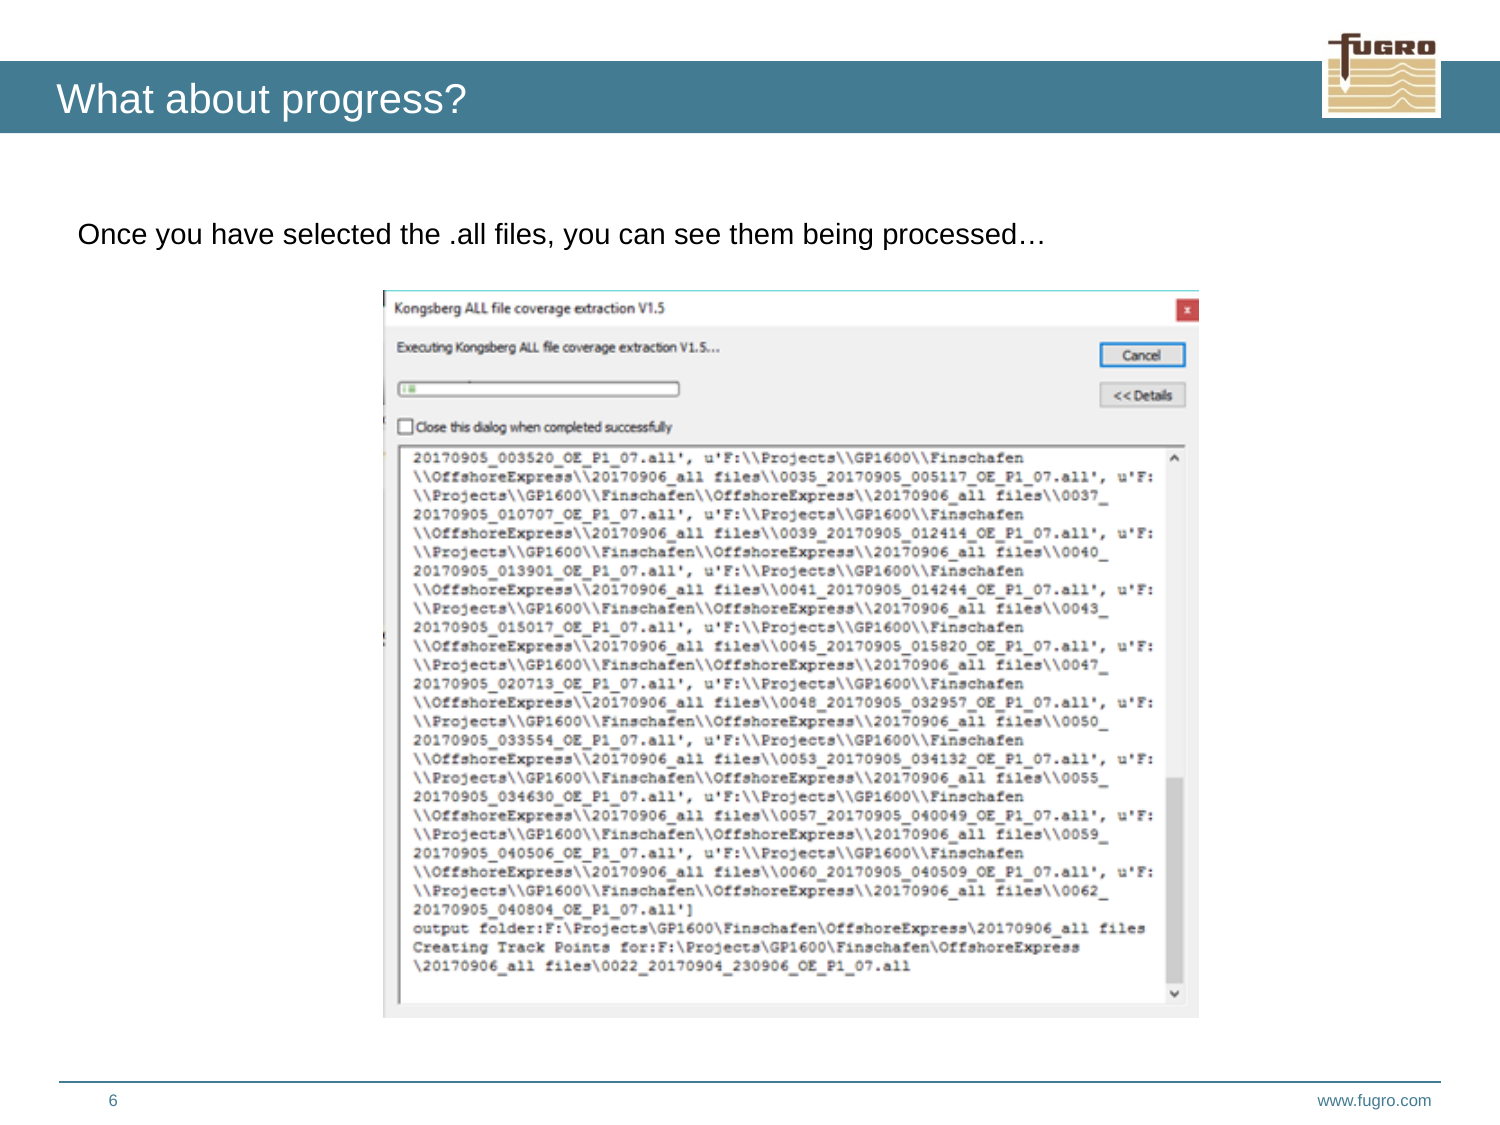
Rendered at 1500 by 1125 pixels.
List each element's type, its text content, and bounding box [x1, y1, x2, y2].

list Once you have selected the .all files, you can see them being processed… [62, 208, 1436, 1047]
picture [383, 290, 1200, 1019]
picture [1322, 0, 1441, 118]
title What about progress? [41, 3, 1265, 191]
